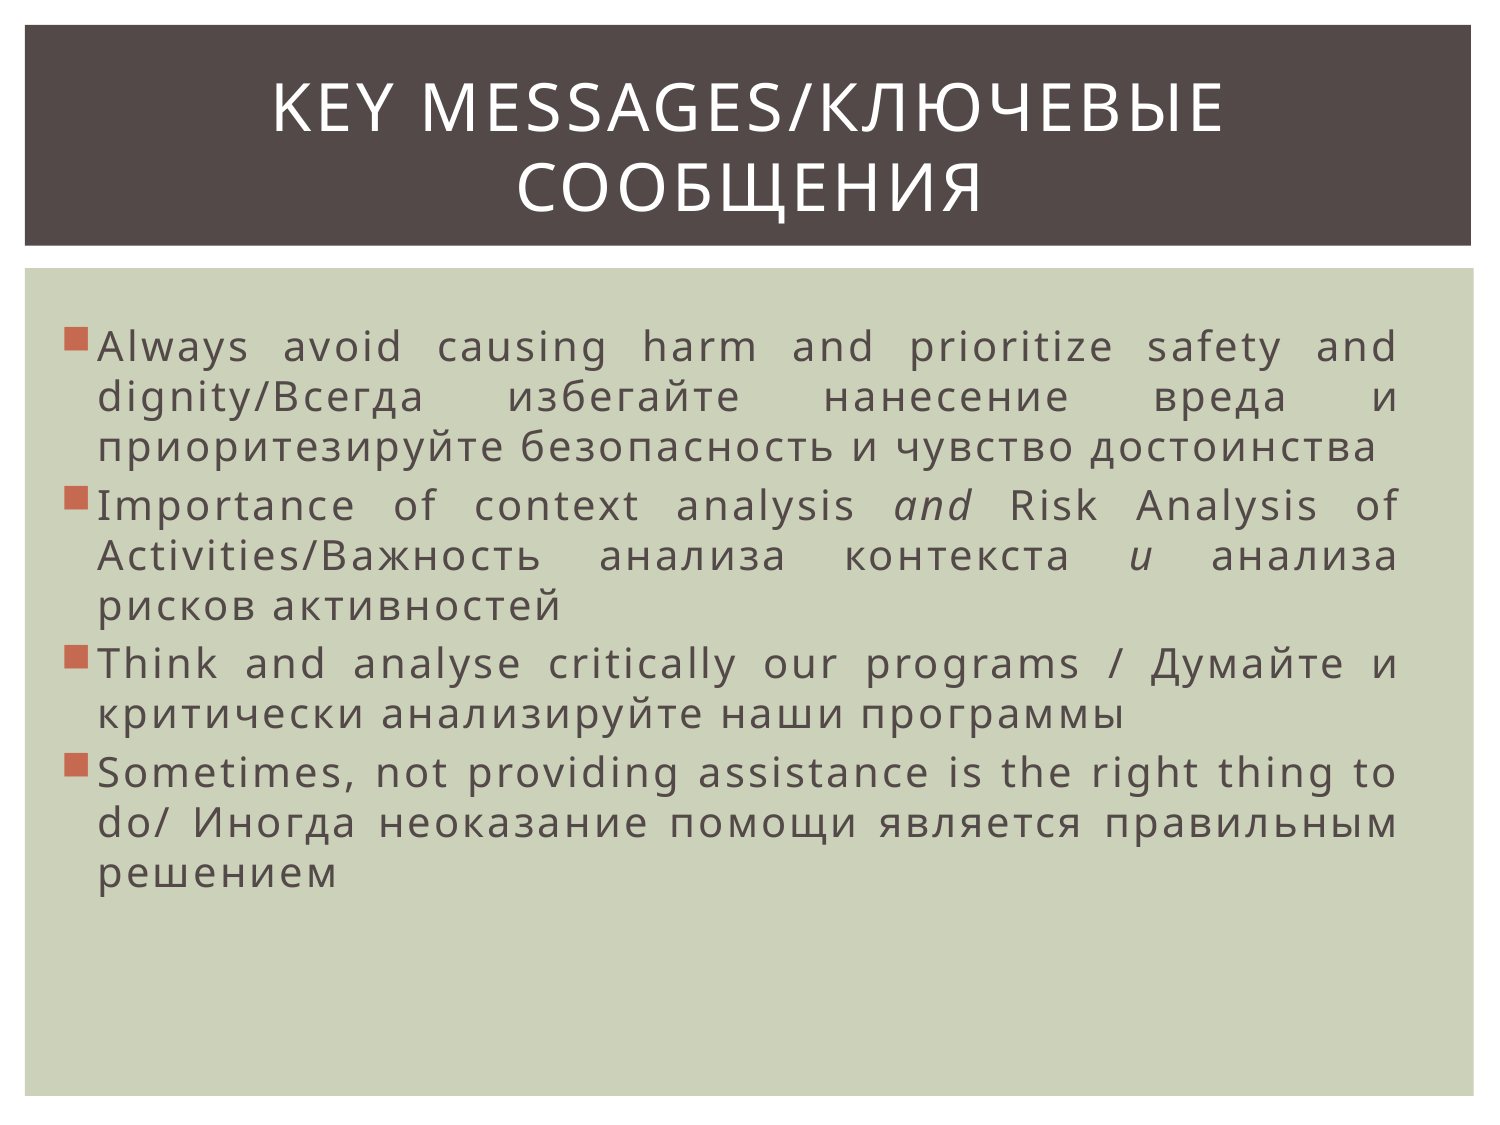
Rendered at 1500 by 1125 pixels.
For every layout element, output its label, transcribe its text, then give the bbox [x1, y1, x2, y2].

list Always avoid causing harm and prioritize safety and dignity/Всегда избегайте нанесение вреда и приоритезируйте безопасность и чувство достоинства Importance of context analysis and Risk Analysis of Activities/Важность анализа контекста и анализа рисков активностей Think and analyse critically our programs / Думайте и критически анализируйте наши программы Sometimes, not providing assistance is the right thing to do/ Иногда неоказание помощи является правильным решением [37, 312, 1417, 1036]
title Key messages/Ключевые сообщения [62, 58, 1438, 232]
